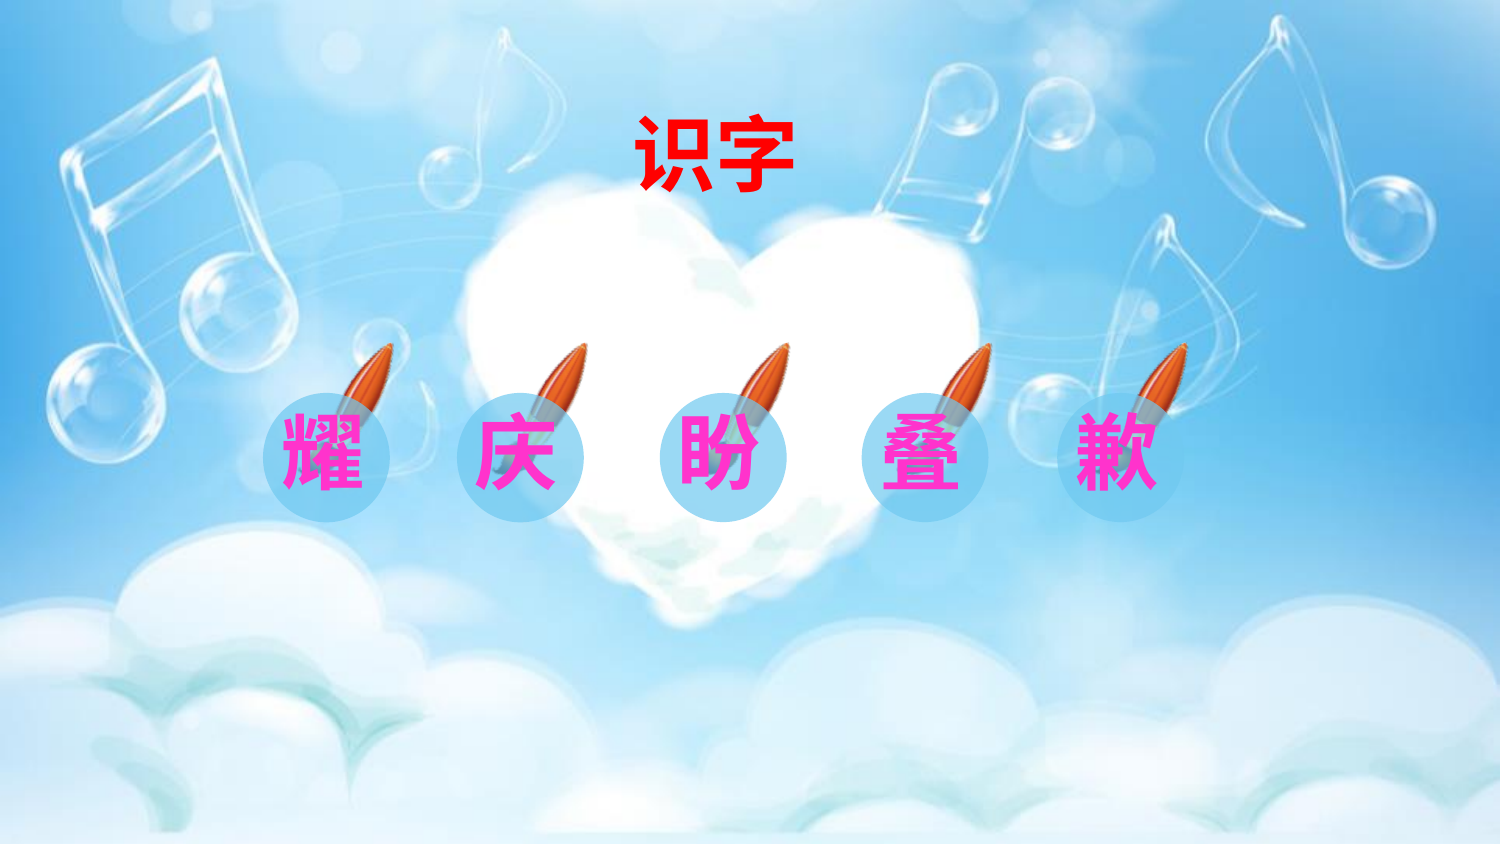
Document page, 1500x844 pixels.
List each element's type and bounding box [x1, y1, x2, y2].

text_box [861, 392, 989, 523]
text_box [1057, 392, 1185, 523]
text_box [456, 392, 584, 523]
text_box [262, 392, 390, 523]
text_box [659, 392, 787, 523]
picture [0, 0, 1500, 844]
